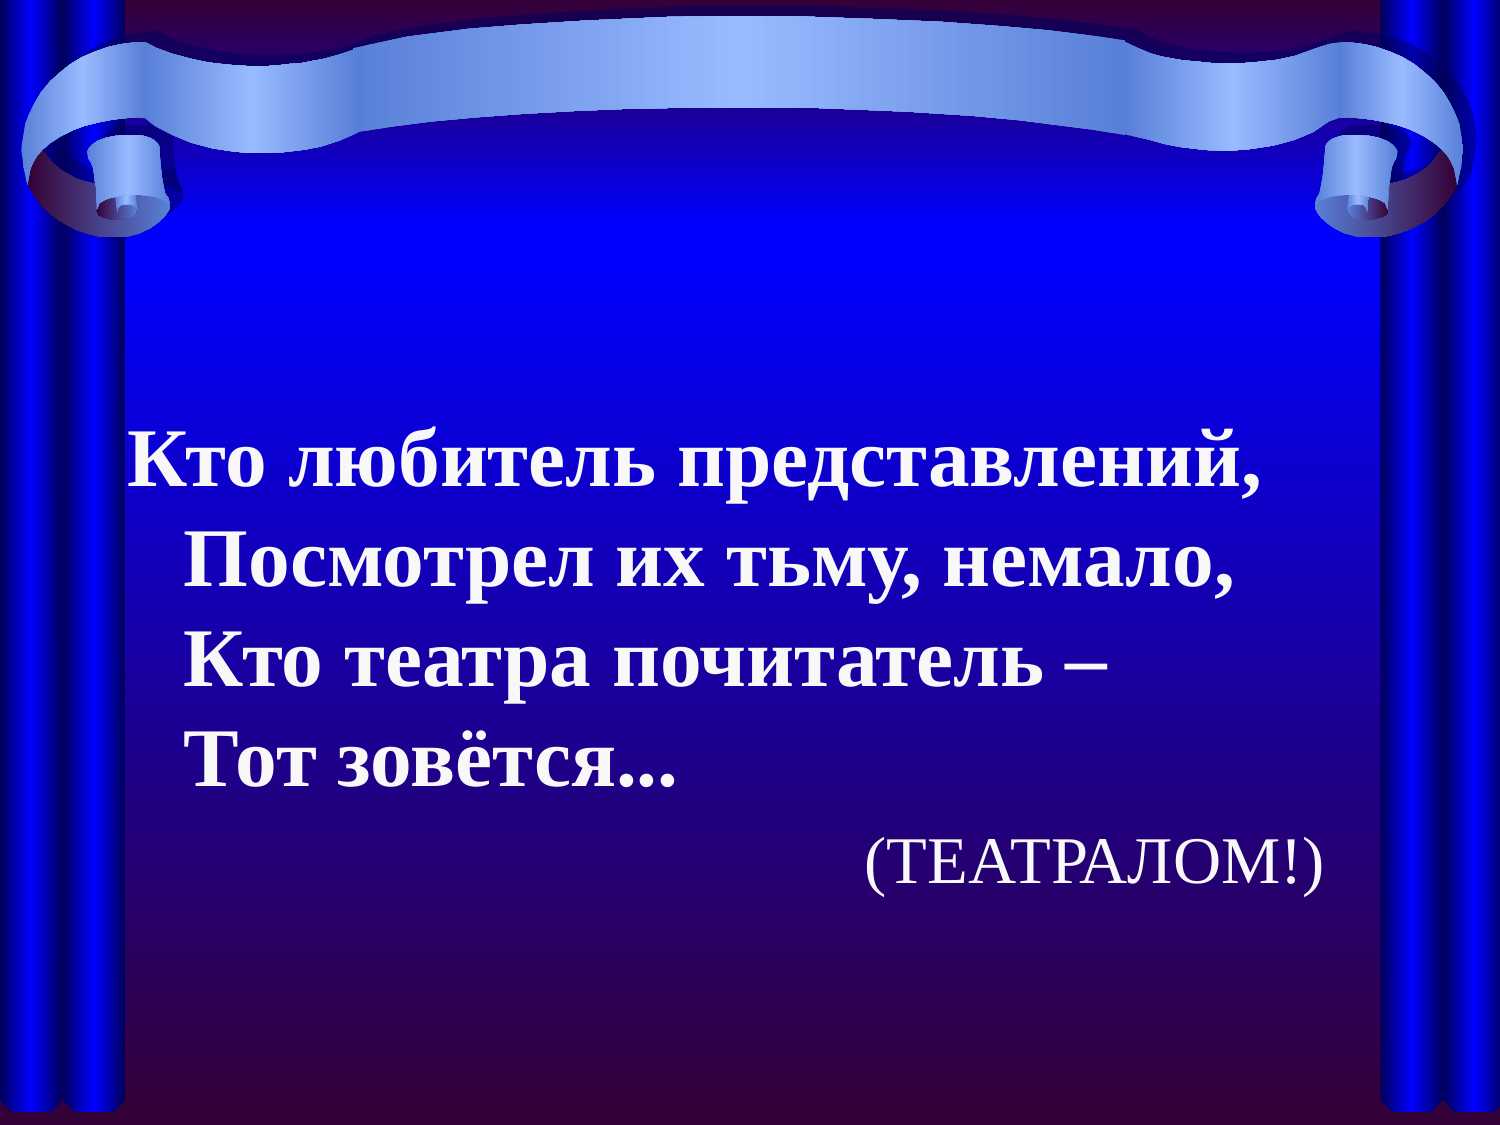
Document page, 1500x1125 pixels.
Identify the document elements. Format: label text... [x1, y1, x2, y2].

list Кто любитель представлений, Посмотрел их тьму, немало, Кто театра почитатель – Тот зовётся... (ТЕАТРАЛОМ!) [112, 278, 1388, 1051]
